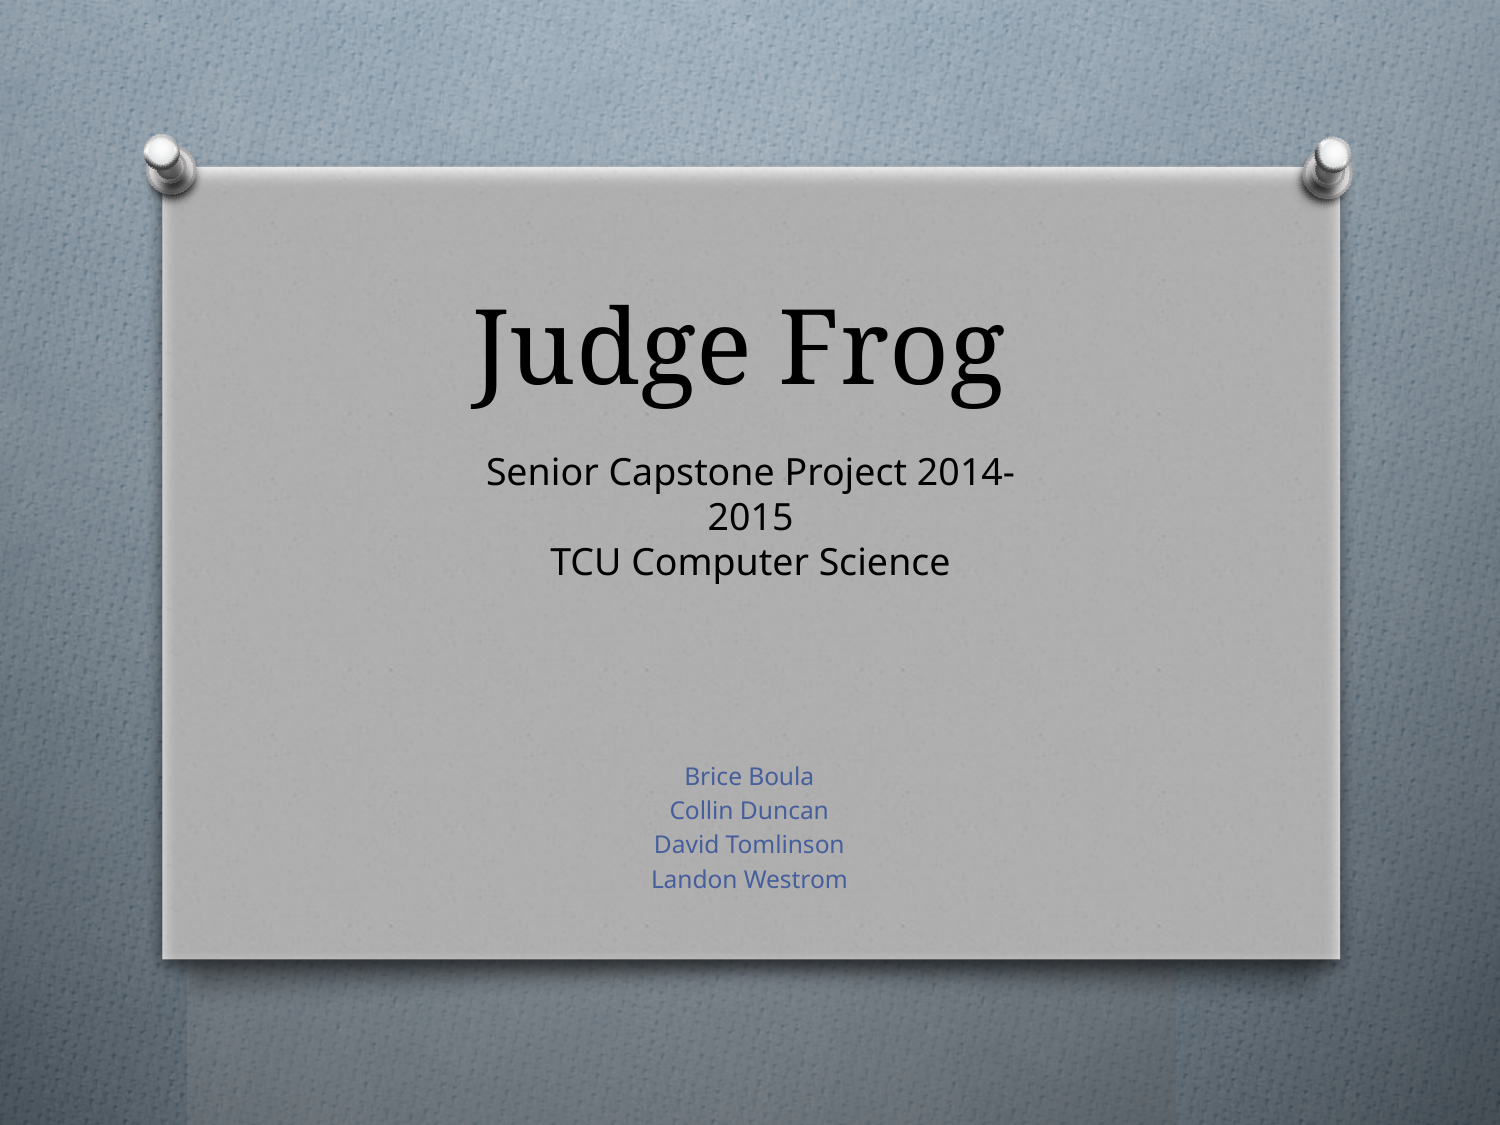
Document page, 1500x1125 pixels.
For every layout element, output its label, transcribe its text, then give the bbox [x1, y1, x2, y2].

title Judge Frog [283, 294, 1223, 414]
text_box Senior Capstone Project 2014-2015 TCU Computer Science [456, 440, 1045, 591]
picture [112, 100, 235, 224]
picture [1274, 109, 1396, 230]
subtitle Brice Boula Collin Duncan David Tomlinson Landon Westrom [490, 753, 1009, 903]
